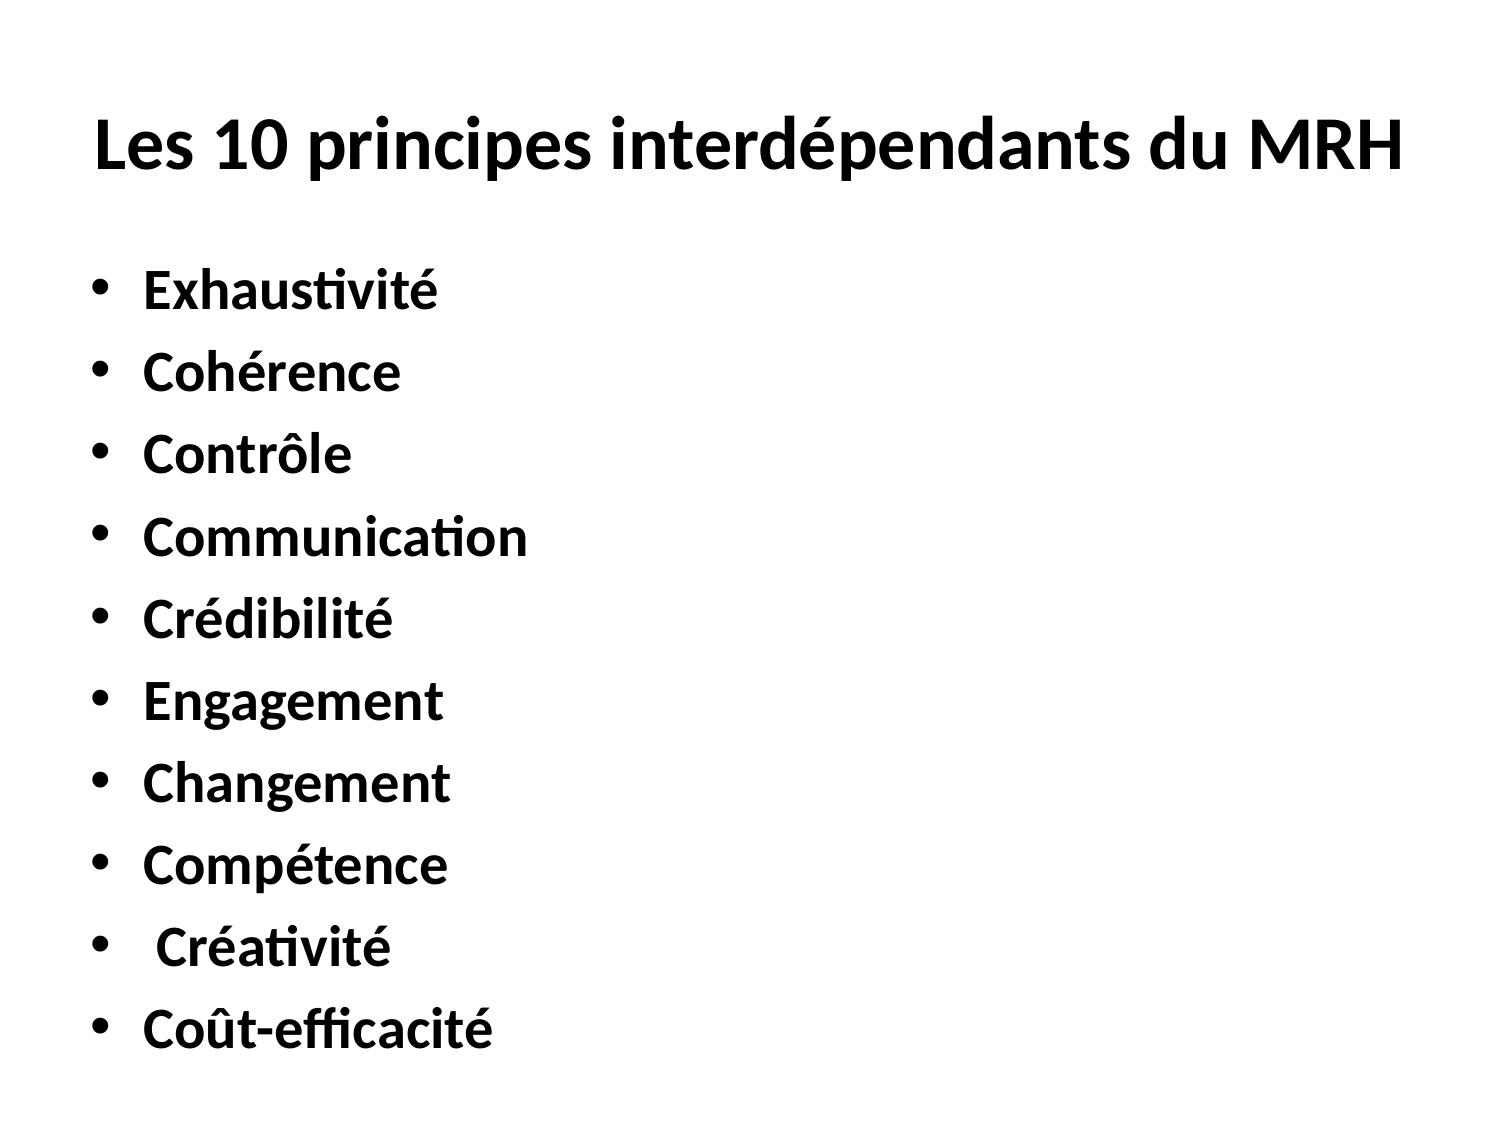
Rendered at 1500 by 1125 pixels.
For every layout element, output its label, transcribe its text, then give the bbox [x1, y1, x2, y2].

list Exhaustivité Cohérence Contrôle Communication Crédibilité Engagement Changement Compétence Créativité Coût-efficacité [75, 243, 1425, 1071]
title Les 10 principes interdépendants du MRH [75, 45, 1425, 233]
